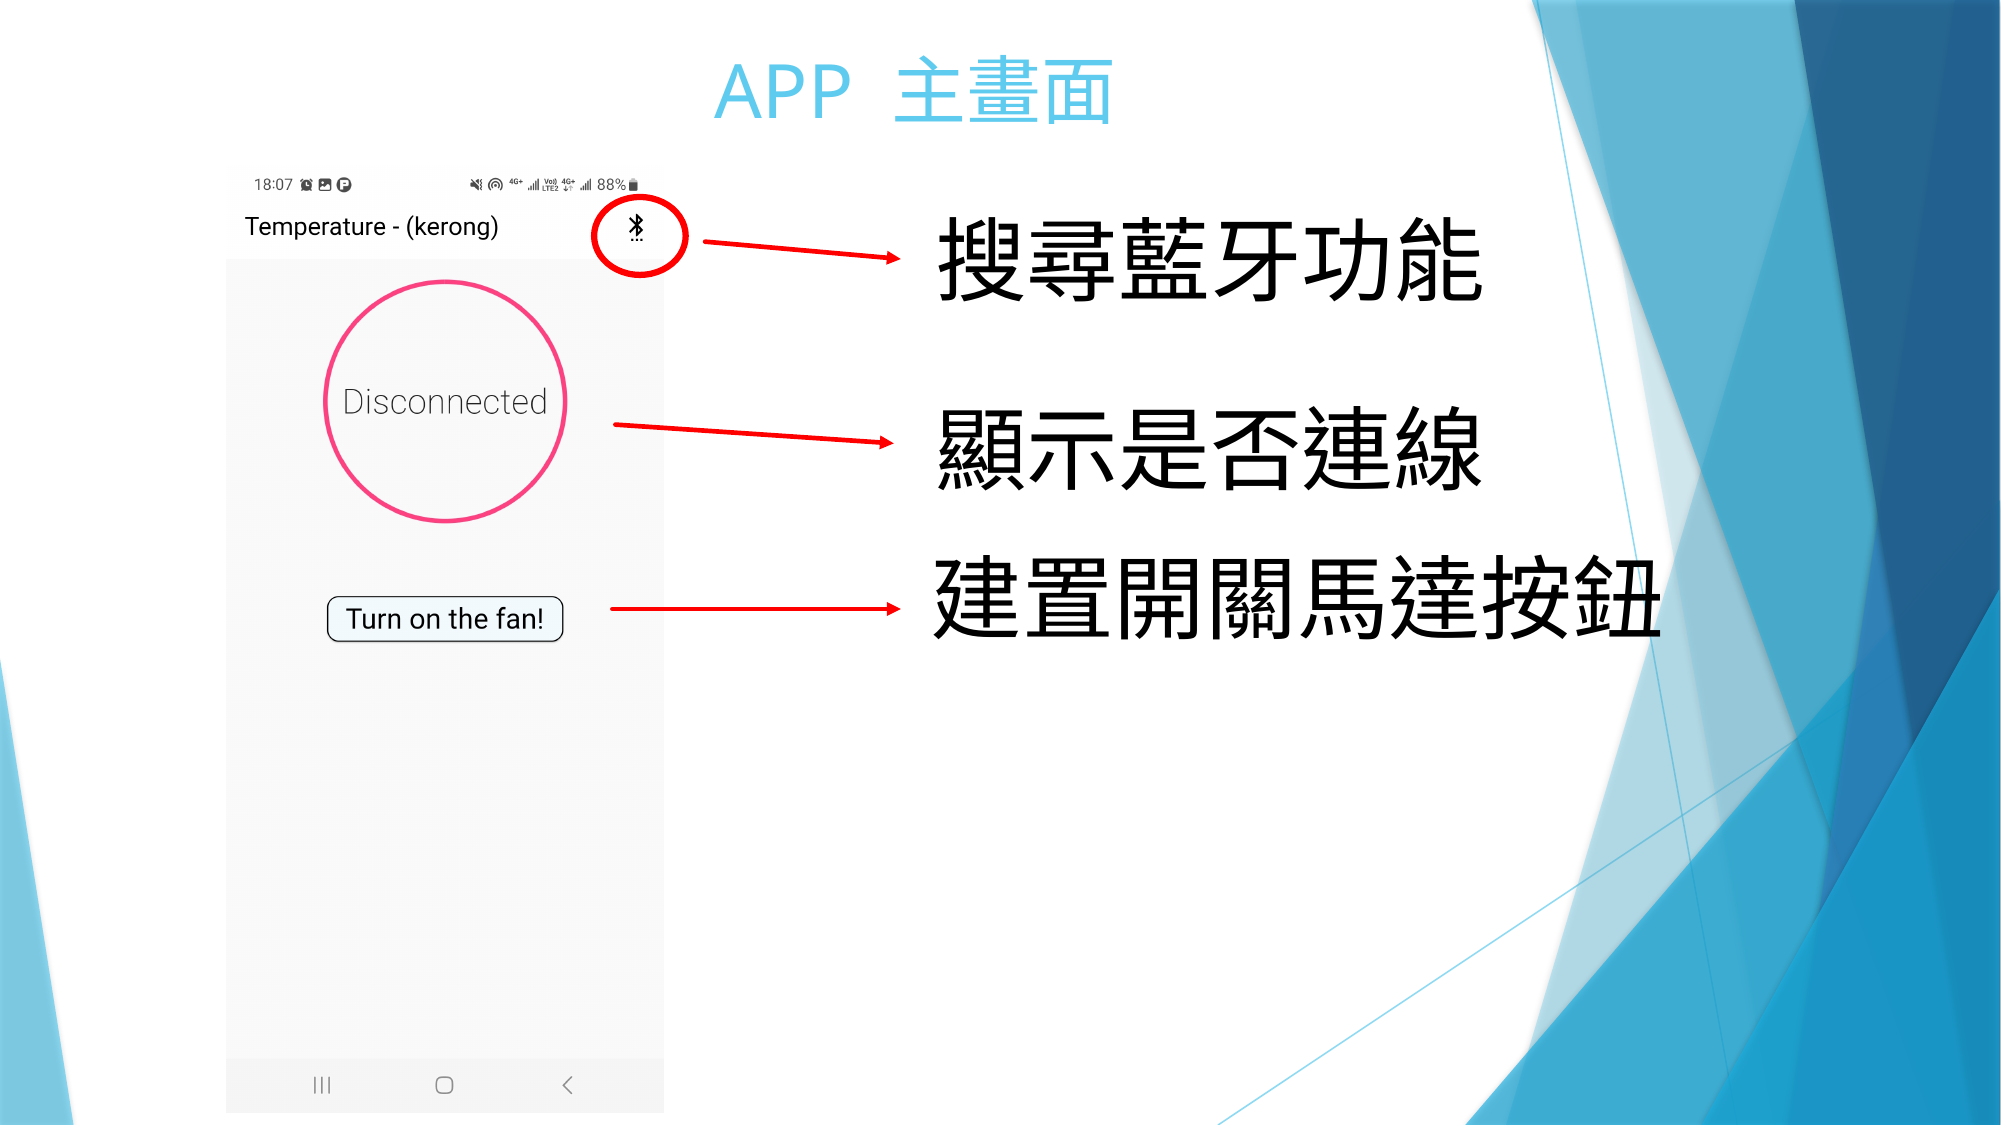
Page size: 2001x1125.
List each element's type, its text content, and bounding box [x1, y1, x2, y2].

text_box 建置開關馬達按鈕 [893, 533, 1701, 659]
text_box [614, 424, 895, 444]
picture [226, 165, 665, 1114]
text_box 顯示是否連線 [893, 384, 1527, 510]
title APP 主畫面 [514, 35, 1317, 166]
text_box [669, 204, 688, 268]
text_box 搜尋藍牙功能 [893, 195, 1527, 321]
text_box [704, 241, 902, 260]
